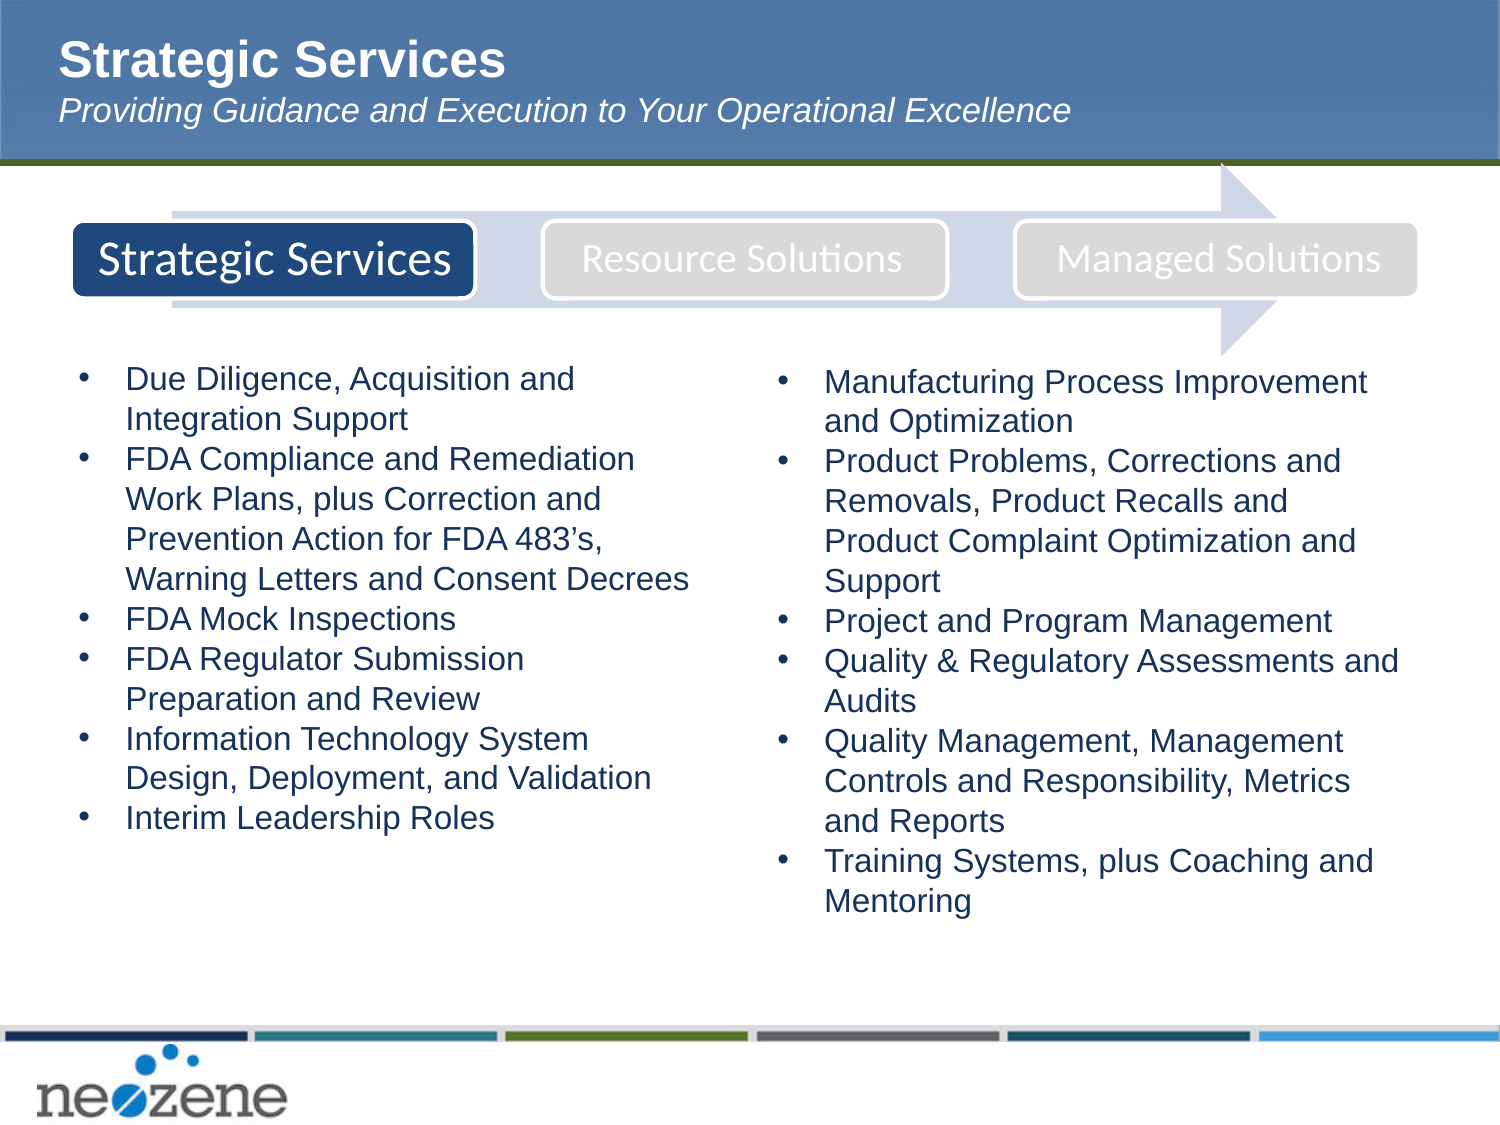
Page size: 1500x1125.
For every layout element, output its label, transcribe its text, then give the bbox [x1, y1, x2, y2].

text_box Due Diligence, Acquisition and Integration Support FDA Compliance and Remediation Work Plans, plus Correction and Prevention Action for FDA 483’s, Warning Letters and Consent Decrees FDA Mock Inspections FDA Regulator Submission Preparation and Review Information Technology System Design, Deployment, and Validation Interim Leadership Roles [63, 350, 721, 1104]
text_box Manufacturing Process Improvement and Optimization Product Problems, Corrections and Removals, Product Recalls and Product Complaint Optimization and Support Project and Program Management Quality & Regulatory Assessments and Audits Quality Management, Management Controls and Responsibility, Metrics and Reports Training Systems, plus Coaching and Mentoring [762, 358, 1425, 926]
picture [0, 1025, 63, 1042]
title Strategic Services Providing Guidance and Execution to Your Operational Excellence [43, 18, 1444, 138]
picture [37, 1044, 288, 1123]
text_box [70, 162, 1420, 357]
picture [721, 1025, 1500, 1042]
